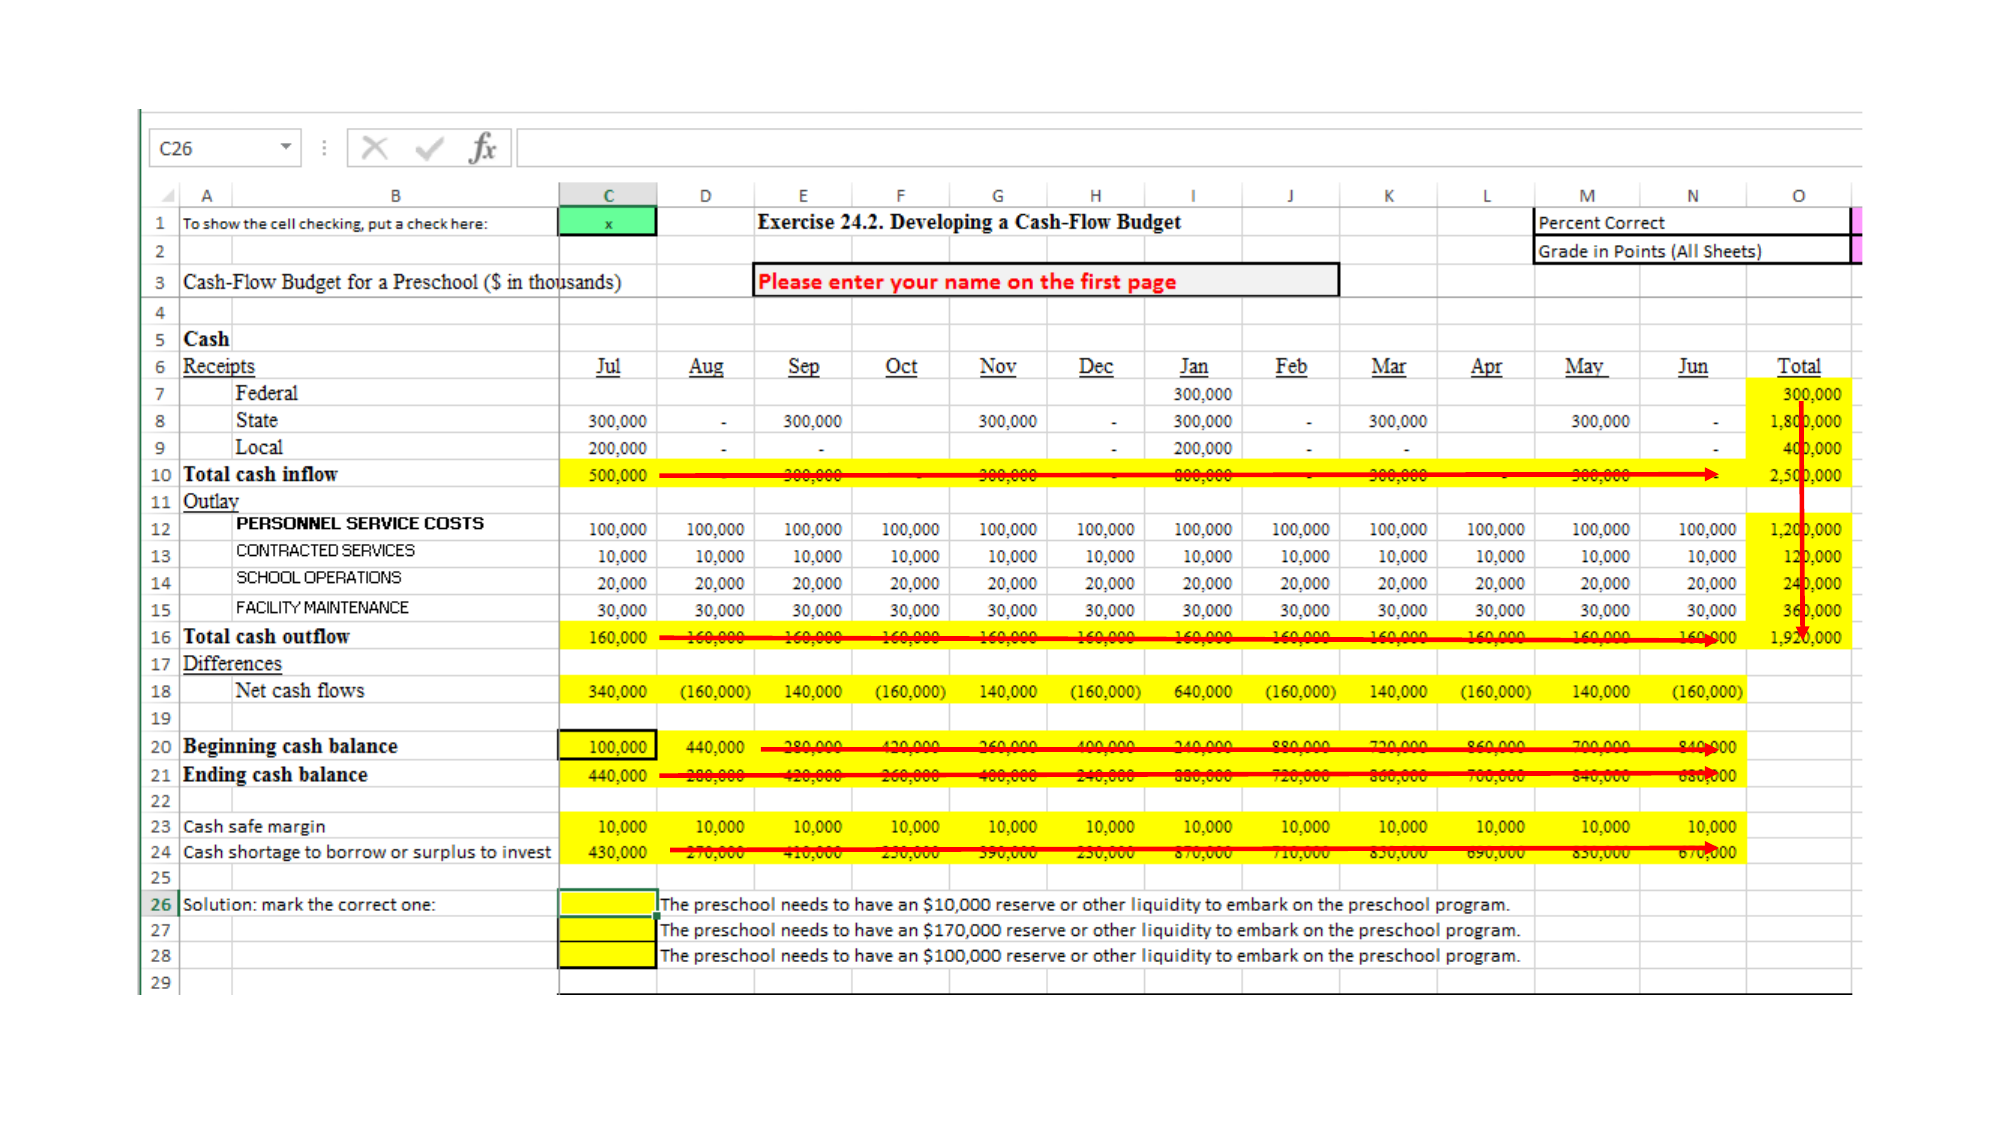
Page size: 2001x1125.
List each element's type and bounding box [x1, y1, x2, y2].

text_box [659, 772, 1719, 776]
text_box [659, 637, 1719, 641]
list [137, 109, 1863, 995]
